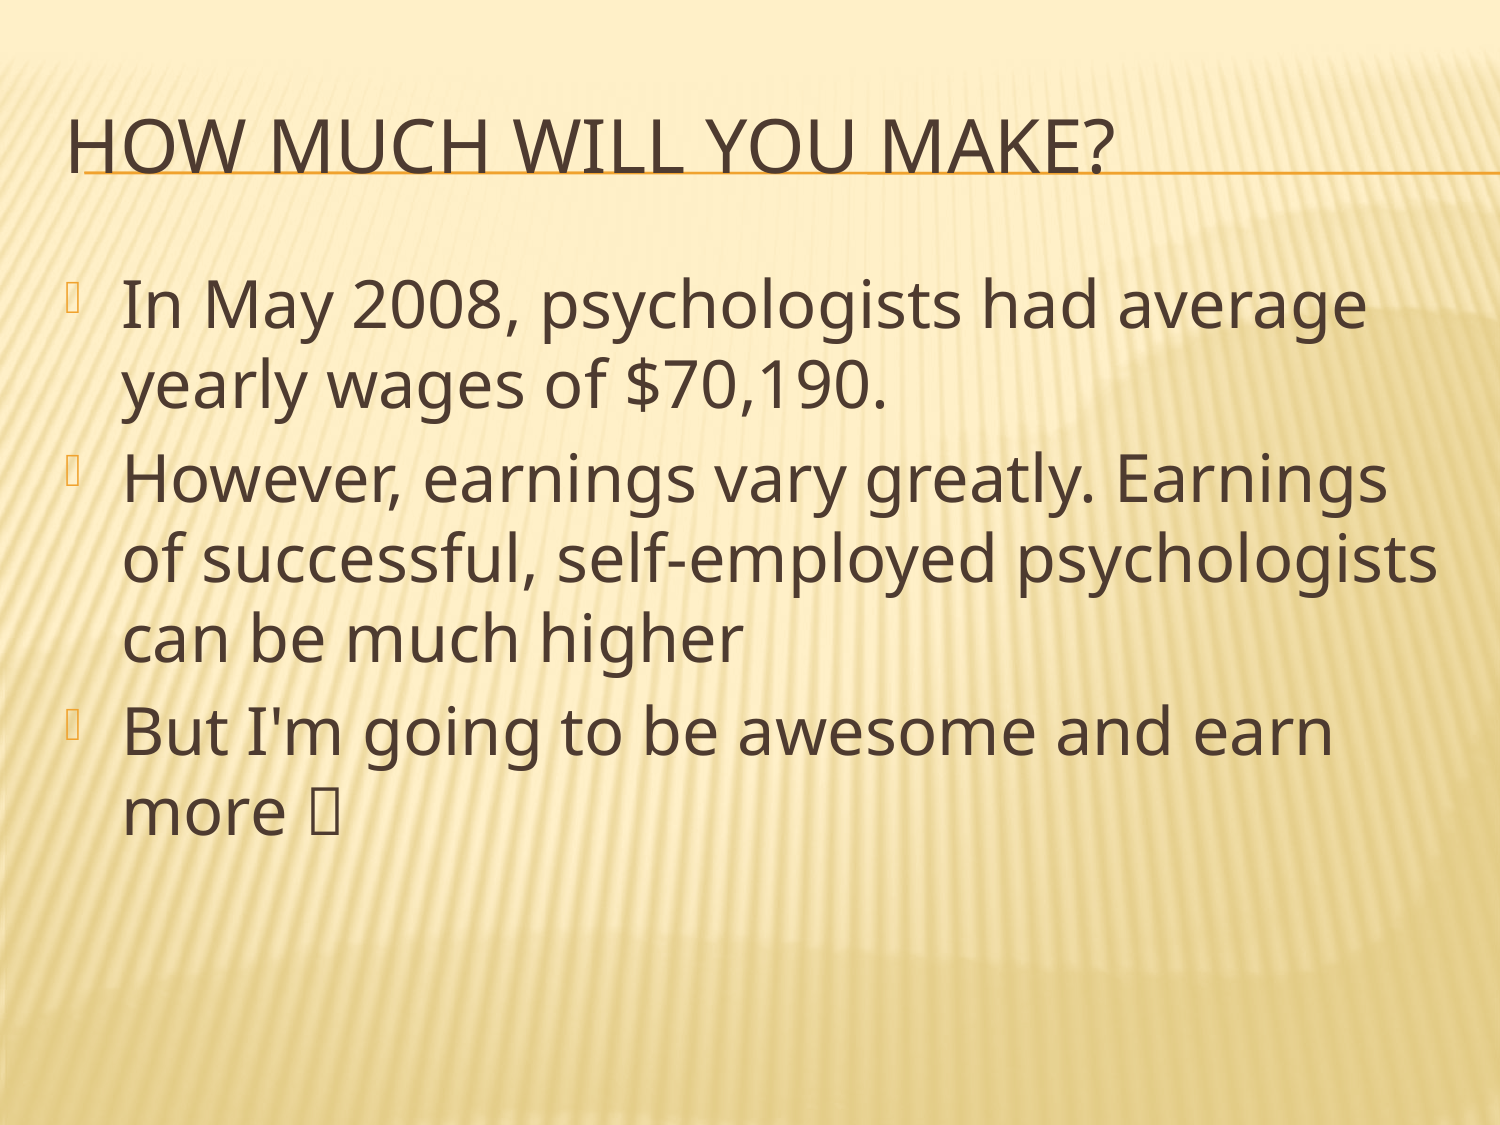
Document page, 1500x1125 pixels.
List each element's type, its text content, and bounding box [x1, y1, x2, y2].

title How much will you make? [50, 75, 1475, 213]
list In May 2008, psychologists had average yearly wages of $70,190. However, earnings vary greatly. Earnings of successful, self-employed psychologists can be much higher But I'm going to be awesome and earn more  [50, 254, 1475, 998]
